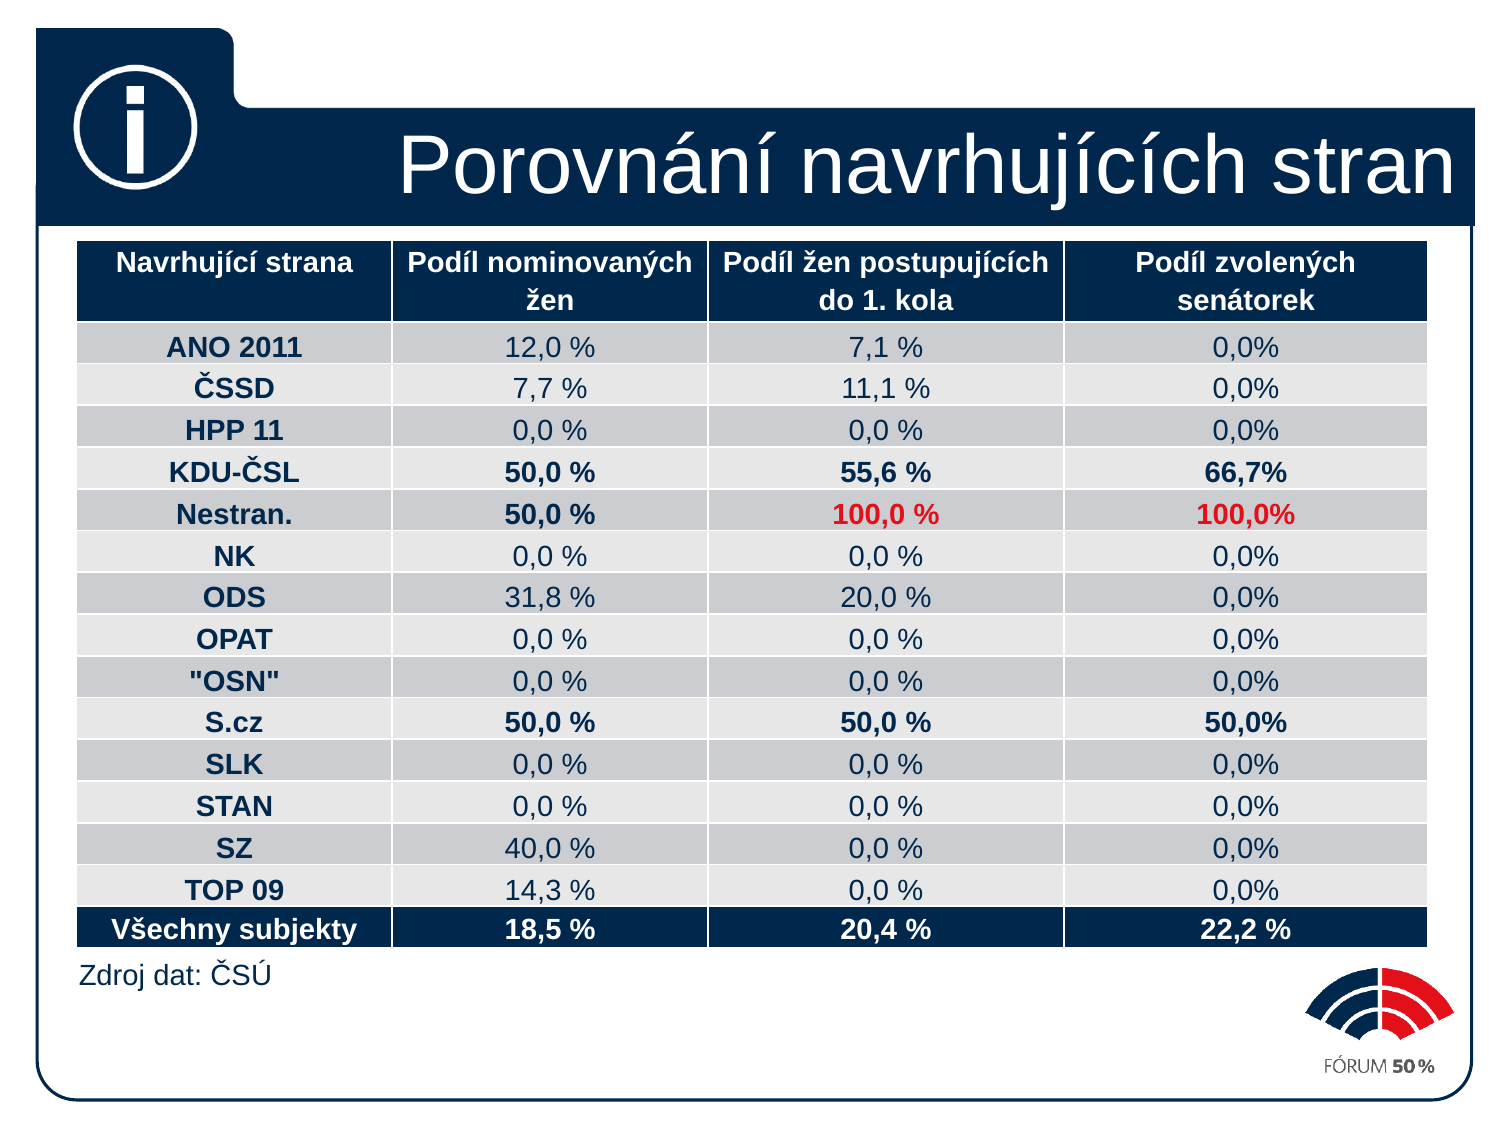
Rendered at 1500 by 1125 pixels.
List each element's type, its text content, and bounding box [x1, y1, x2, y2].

table_cell 66,7% [1065, 448, 1427, 488]
table_cell 50,0 % [393, 448, 707, 488]
table_cell 0,0% [1065, 531, 1427, 571]
table_cell 14,3 % [393, 865, 707, 905]
table_cell 0,0 % [393, 657, 707, 697]
table_cell 0,0% [1065, 406, 1427, 446]
table_cell 18,5 % [393, 907, 707, 947]
table_cell 0,0% [1065, 865, 1427, 905]
table_cell 12,0 % [393, 323, 707, 363]
table_header Navrhující strana [77, 241, 391, 321]
table_cell NK [77, 531, 391, 571]
table_cell 50,0 % [393, 490, 707, 530]
table_cell 0,0 % [709, 740, 1063, 780]
table_cell 100,0% [1065, 490, 1427, 530]
text_box Zdroj dat: ČSÚ [63, 949, 1273, 999]
title Porovnání navrhujících stran [229, 107, 1473, 226]
table_cell 7,1 % [709, 323, 1063, 363]
picture [1305, 968, 1454, 1073]
table_cell 20,0 % [709, 573, 1063, 613]
table_cell 0,0% [1065, 782, 1427, 822]
table_header Podíl žen postupujících do 1. kola [709, 241, 1063, 321]
table_cell 0,0% [1065, 573, 1427, 613]
table_cell ČSSD [77, 364, 391, 404]
table_header Podíl nominovaných žen [393, 241, 707, 321]
table_cell 0,0 % [393, 740, 707, 780]
table_cell "OSN" [77, 657, 391, 697]
table_cell 0,0 % [709, 406, 1063, 446]
table_cell 0,0 % [709, 657, 1063, 697]
table_cell ANO 2011 [77, 323, 391, 363]
table_cell 0,0 % [709, 782, 1063, 822]
table_cell 0,0% [1065, 824, 1427, 864]
table_cell 0,0 % [709, 531, 1063, 571]
table_cell 55,6 % [709, 448, 1063, 488]
table_cell SLK [77, 740, 391, 780]
table_cell ODS [77, 573, 391, 613]
table_cell 0,0% [1065, 657, 1427, 697]
table_cell 0,0 % [393, 531, 707, 571]
table_cell S.cz [77, 698, 391, 738]
table_cell 40,0 % [393, 824, 707, 864]
table_cell 0,0% [1065, 364, 1427, 404]
table_cell 0,0% [1065, 740, 1427, 780]
table_cell 0,0 % [709, 615, 1063, 655]
table_cell STAN [77, 782, 391, 822]
table_cell HPP 11 [77, 406, 391, 446]
table_cell 0,0% [1065, 323, 1427, 363]
table_cell 20,4 % [709, 907, 1063, 947]
table_cell KDU-ČSL [77, 448, 391, 488]
table_cell 22,2 % [1065, 907, 1427, 947]
table_cell 50,0% [1065, 698, 1427, 738]
table_header Podíl zvolených senátorek [1065, 241, 1427, 321]
table_cell 100,0 % [709, 490, 1063, 530]
table_cell OPAT [77, 615, 391, 655]
table_cell 0,0% [1065, 615, 1427, 655]
table_cell 50,0 % [393, 698, 707, 738]
table_cell 7,7 % [393, 364, 707, 404]
table_cell 50,0 % [709, 698, 1063, 738]
table_cell 31,8 % [393, 573, 707, 613]
table_cell 0,0 % [393, 615, 707, 655]
table_cell 11,1 % [709, 364, 1063, 404]
table_cell 0,0 % [709, 824, 1063, 864]
table_cell 0,0 % [709, 865, 1063, 905]
table_cell TOP 09 [77, 865, 391, 905]
table_cell 0,0 % [393, 782, 707, 822]
table_cell SZ [77, 824, 391, 864]
table_cell 0,0 % [393, 406, 707, 446]
table_cell Nestran. [77, 490, 391, 530]
table_cell Všechny subjekty [77, 907, 391, 947]
picture [36, 28, 1475, 226]
